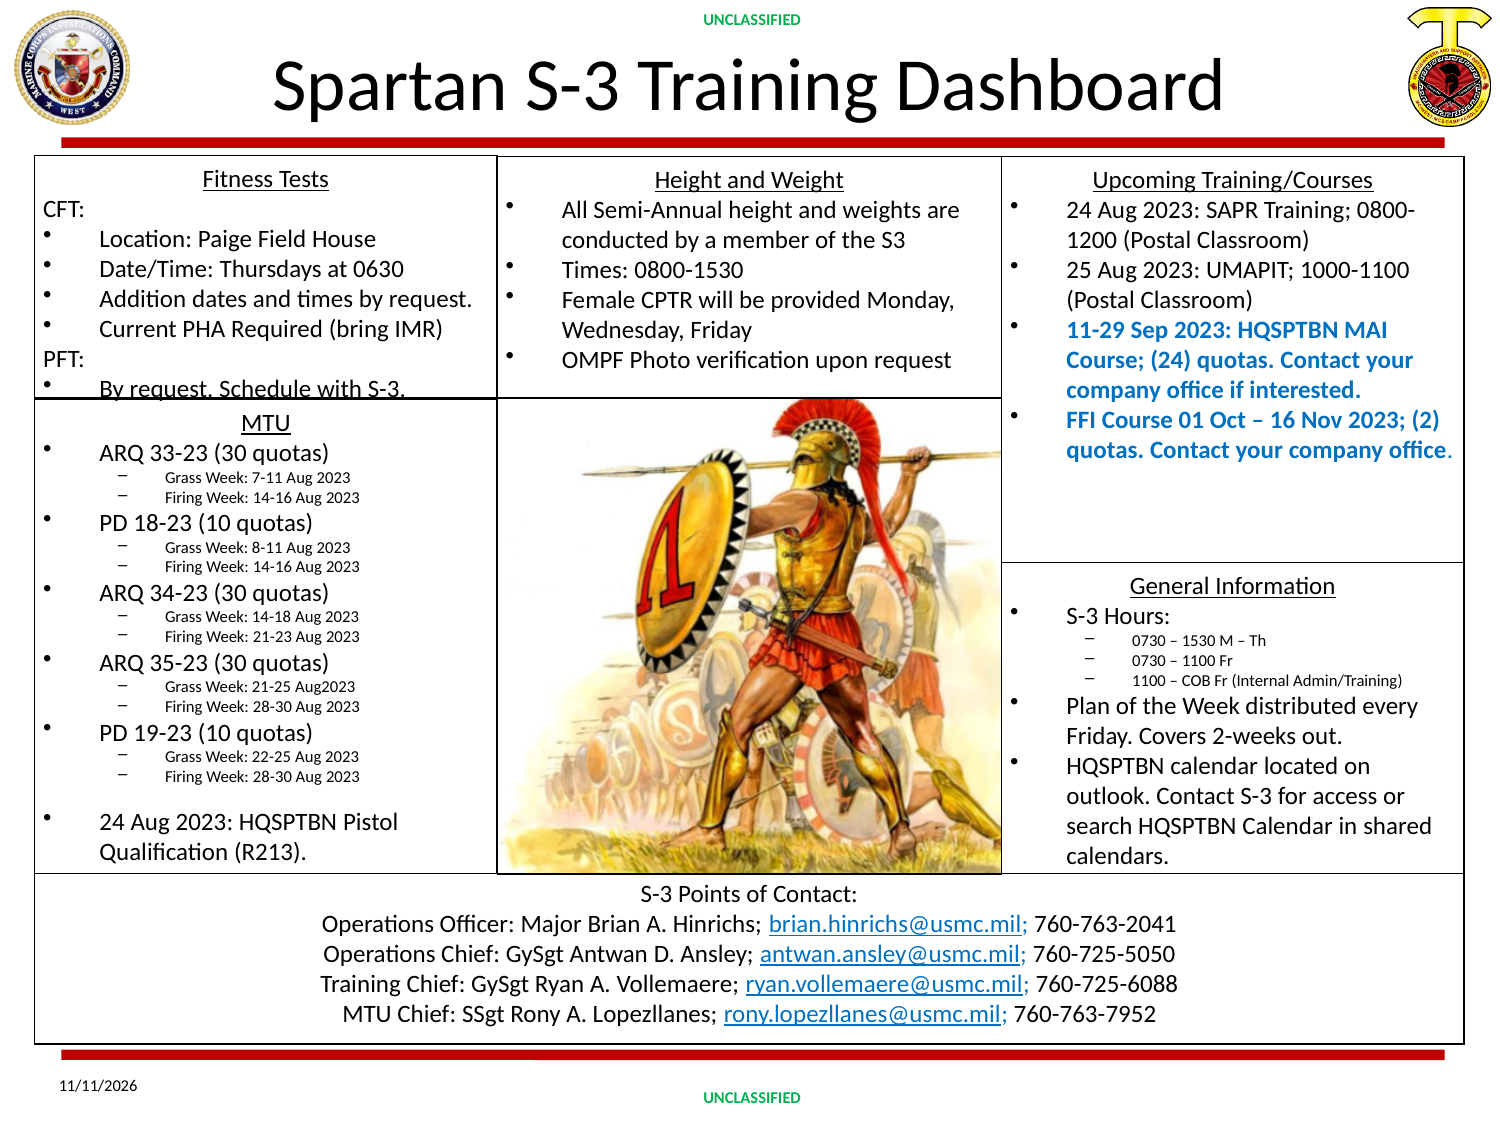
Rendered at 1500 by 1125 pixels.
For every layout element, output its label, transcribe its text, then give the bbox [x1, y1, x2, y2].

picture [14, 10, 130, 125]
text_box MTU ARQ 33-23 (30 quotas) Grass Week: 7-11 Aug 2023 Firing Week: 14-16 Aug 2023 PD 18-23 (10 quotas) Grass Week: 8-11 Aug 2023 Firing Week: 14-16 Aug 2023 ARQ 34-23 (30 quotas) Grass Week: 14-18 Aug 2023 Firing Week: 21-23 Aug 2023 ARQ 35-23 (30 quotas) Grass Week: 21-25 Aug2023 Firing Week: 28-30 Aug 2023 PD 19-23 (10 quotas) Grass Week: 22-25 Aug 2023 Firing Week: 28-30 Aug 2023 24 Aug 2023: HQSPTBN Pistol Qualification (R213). [34, 399, 493, 873]
text_box Height and Weight All Semi-Annual height and weights are conducted by a member of the S3 Times: 0800-1530 Female CPTR will be provided Monday, Wednesday, Friday OMPF Photo verification upon request [497, 156, 1001, 397]
text_box General Information S-3 Hours: 0730 – 1530 M – Th 0730 – 1100 Fr 1100 – COB Fr (Internal Admin/Training) Plan of the Week distributed every Friday. Covers 2-weeks out. HQSPTBN calendar located on outlook. Contact S-3 for access or search HQSPTBN Calendar in shared calendars. [1006, 563, 1465, 873]
picture [1407, 7, 1492, 127]
text_box Fitness Tests CFT: Location: Paige Field House Date/Time: Thursdays at 0630 Addition dates and times by request. Current PHA Required (bring IMR) PFT: By request. Schedule with S-3. [34, 155, 498, 399]
title Spartan S-3 Training Dashboard [260, 35, 1239, 156]
text_box Upcoming Training/Courses 24 Aug 2023: SAPR Training; 0800-1200 (Postal Classroom) 25 Aug 2023: UMAPIT; 1000-1100 (Postal Classroom) 11-29 Sep 2023: HQSPTBN MAI Course; (24) quotas. Contact your company office if interested. FFI Course 01 Oct – 16 Nov 2023; (2) quotas. Contact your company office. [1001, 156, 1465, 563]
text_box S-3 Points of Contact: Operations Officer: Major Brian A. Hinrichs; brian.hinrichs@usmc.mil; 760-763-2041 Operations Chief: GySgt Antwan D. Ansley; antwan.ansley@usmc.mil; 760-725-5050 Training Chief: GySgt Ryan A. Vollemaere; ryan.vollemaere@usmc.mil; 760-725-6088 MTU Chief: SSgt Rony A. Lopezllanes; rony.lopezllanes@usmc.mil; 760-763-7952 [34, 873, 1465, 1044]
picture [496, 397, 1002, 875]
